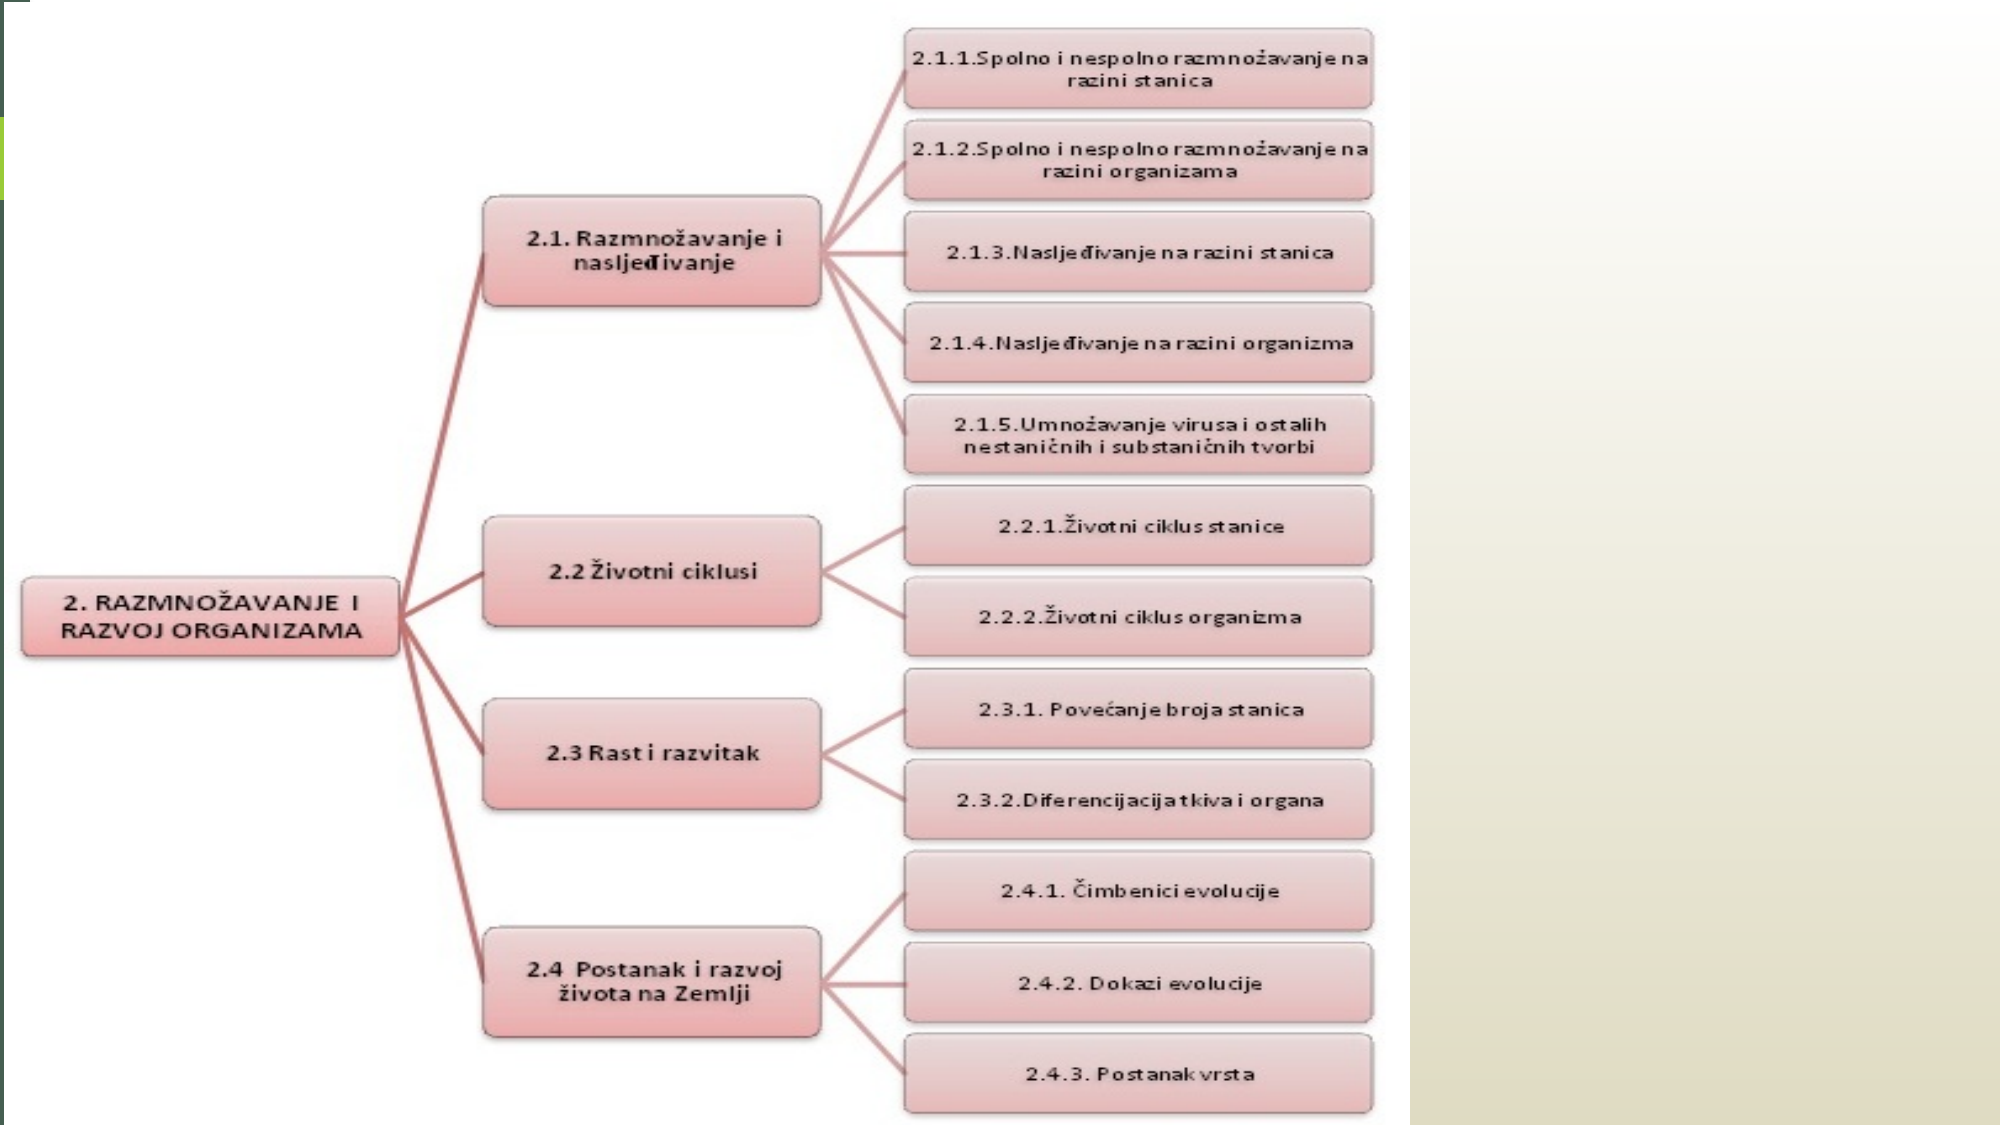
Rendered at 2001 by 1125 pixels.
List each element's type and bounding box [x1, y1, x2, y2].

list [4, 1, 1410, 1125]
